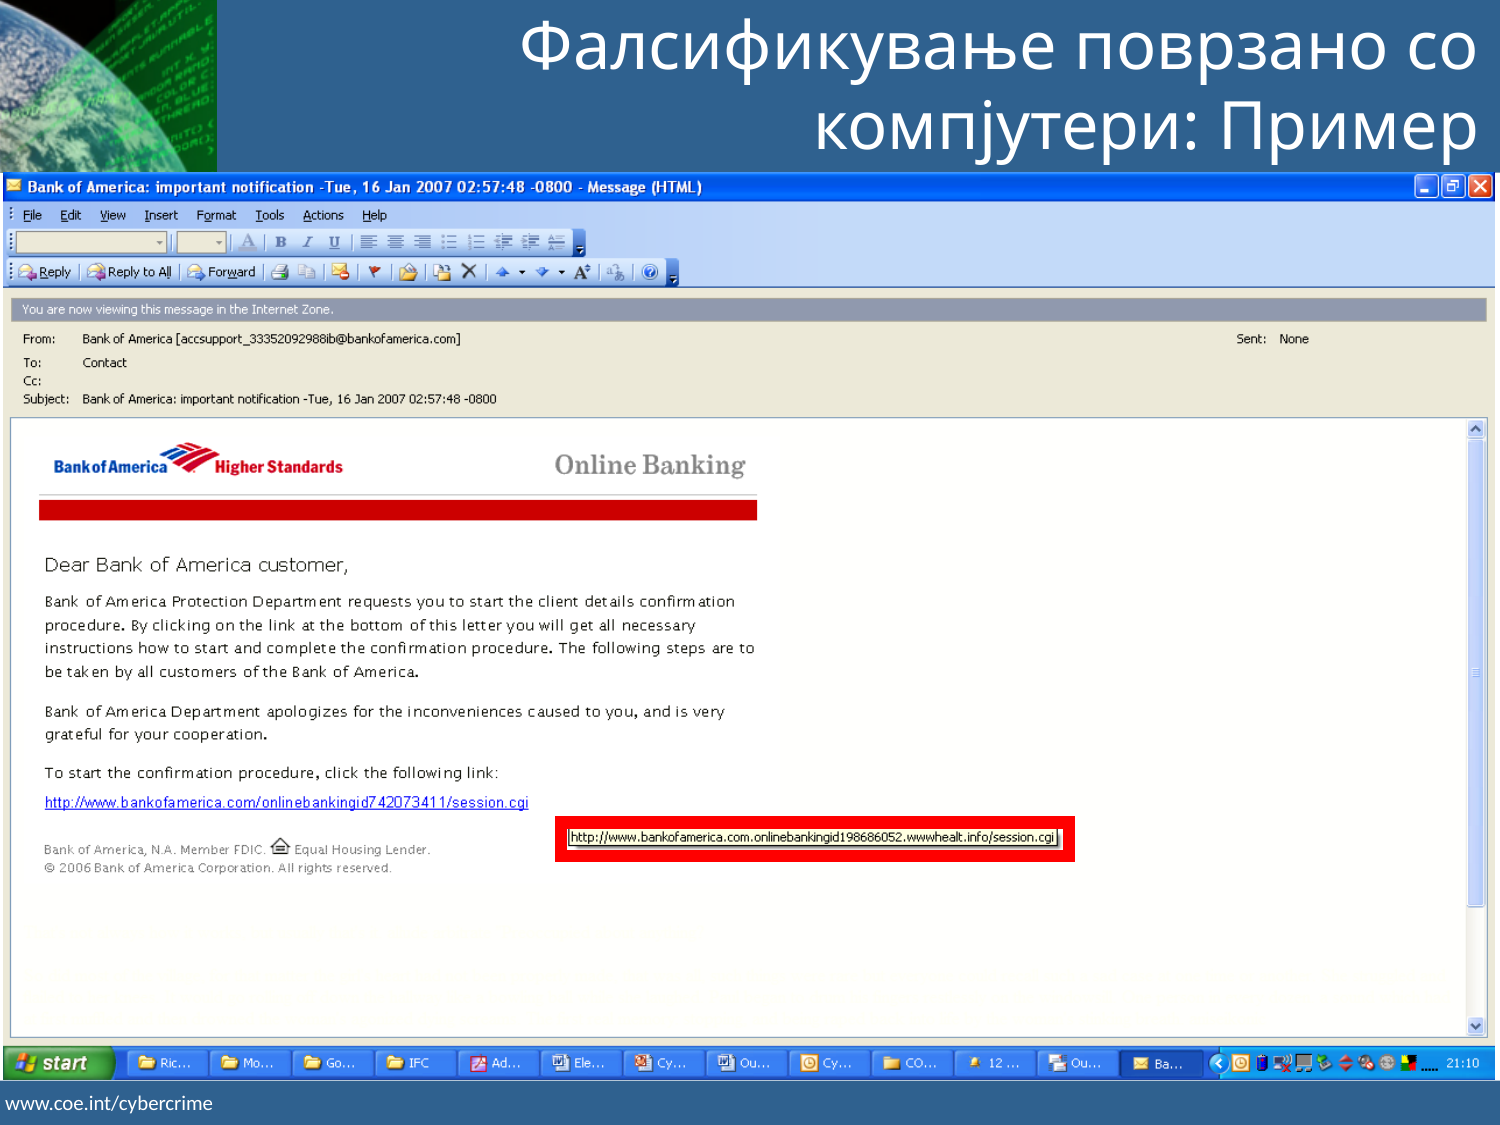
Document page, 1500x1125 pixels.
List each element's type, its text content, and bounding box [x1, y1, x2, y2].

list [3, 172, 1496, 1080]
text_box Фалсификување поврзано со компјутери: Пример [242, 0, 1495, 171]
picture [0, 0, 217, 173]
